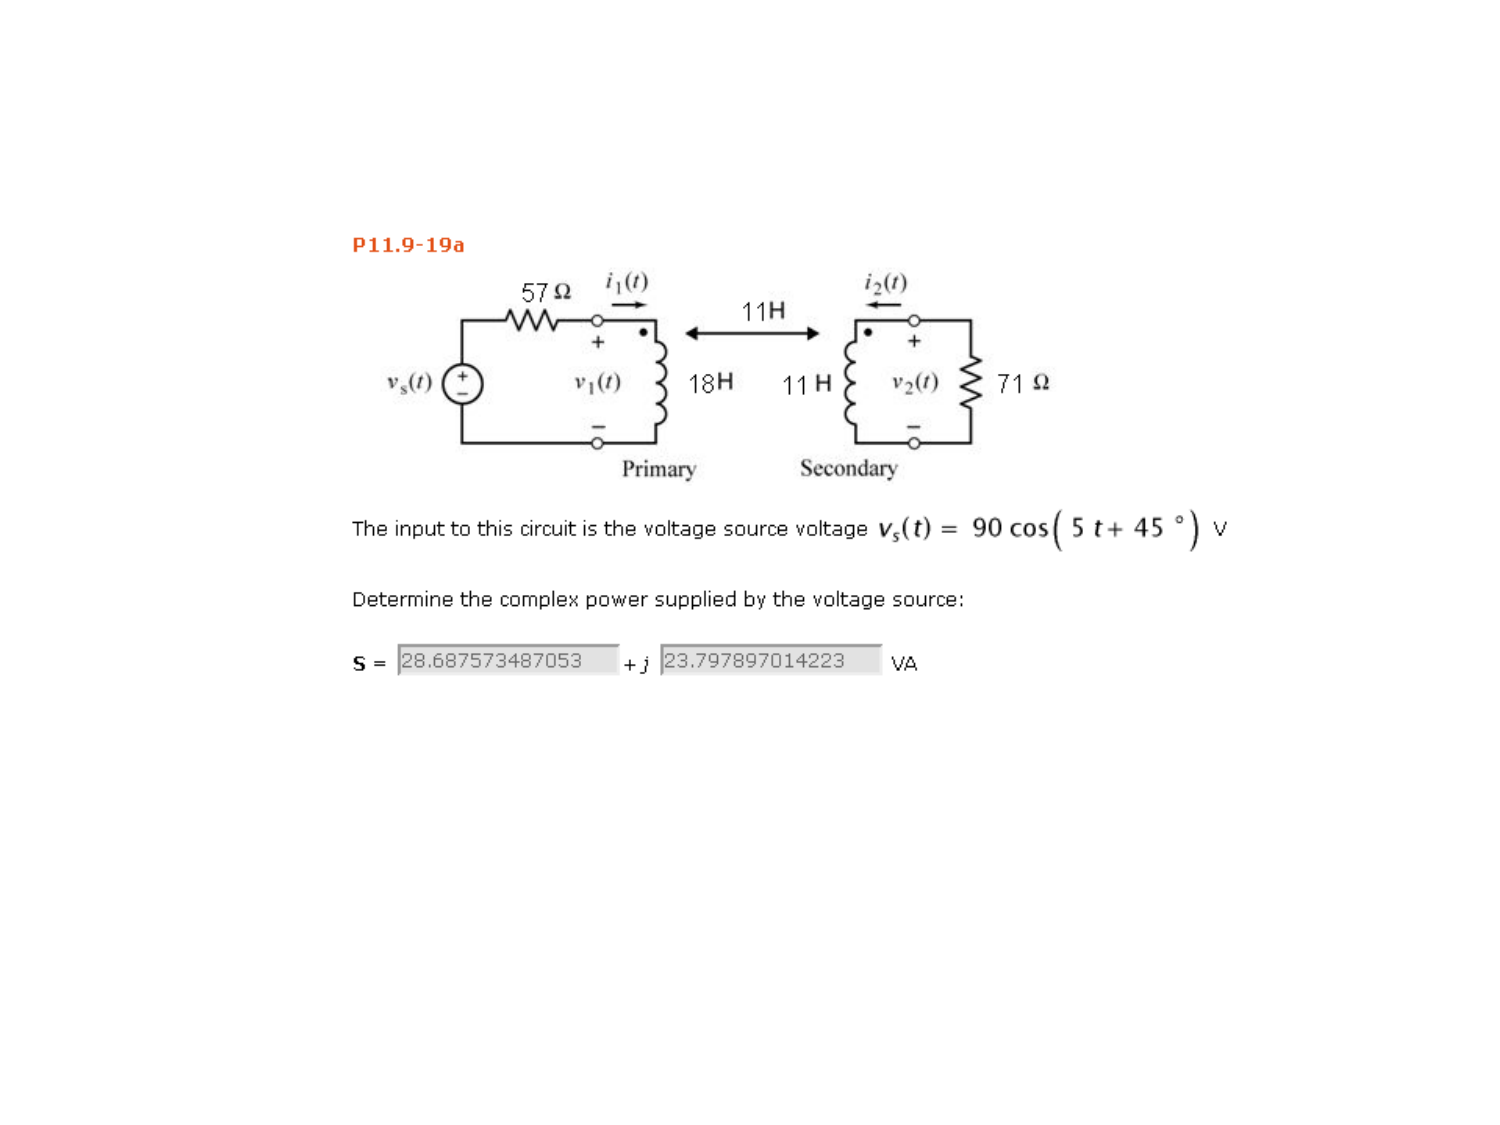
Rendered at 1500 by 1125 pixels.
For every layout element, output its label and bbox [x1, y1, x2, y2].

picture [337, 224, 1244, 696]
